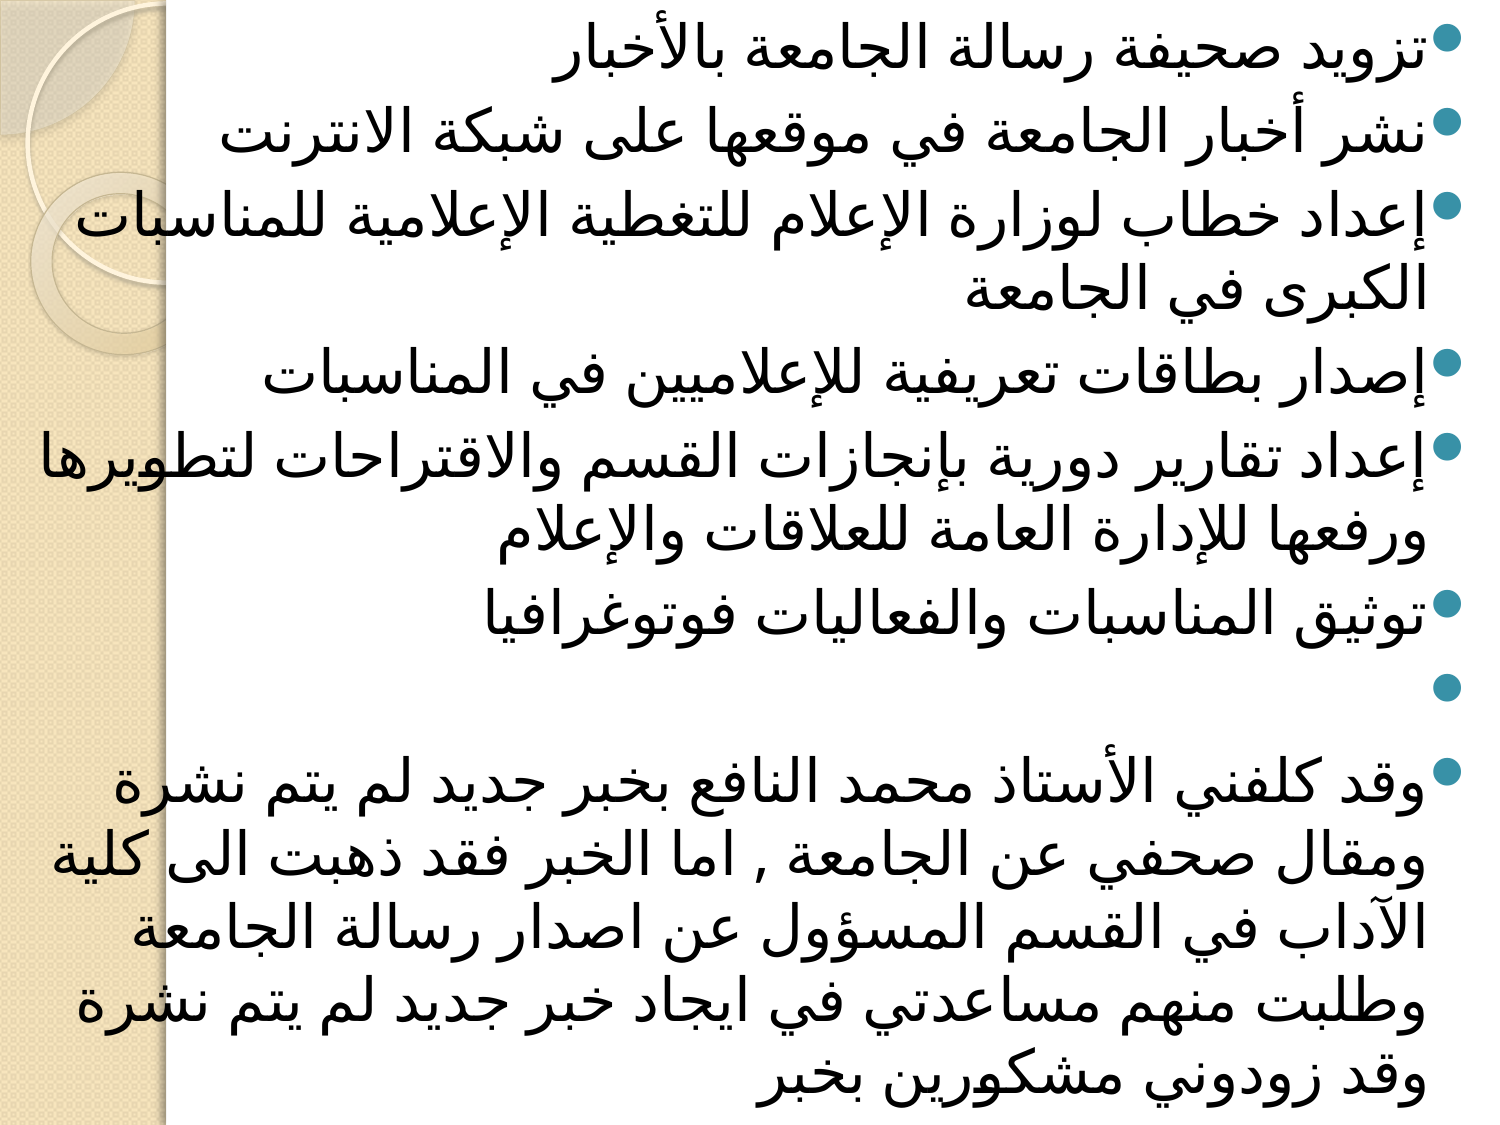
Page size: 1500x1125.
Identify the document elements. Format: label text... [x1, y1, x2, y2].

list تزويد صحيفة رسالة الجامعة بالأخبار نشر أخبار الجامعة في موقعها على شبكة الانترنت إعداد خطاب لوزارة الإعلام للتغطية الإعلامية للمناسبات الكبرى في الجامعة إصدار بطاقات تعريفية للإعلاميين في المناسبات إعداد تقارير دورية بإنجازات القسم والاقتراحات لتطويرها ورفعها للإدارة العامة للعلاقات والإعلام توثيق المناسبات والفعاليات فوتوغرافيا وقد كلفني الأستاذ محمد النافع بخبر جديد لم يتم نشرة ومقال صحفي عن الجامعة , اما الخبر فقد ذهبت الى كلية الآداب في القسم المسؤول عن اصدار رسالة الجامعة وطلبت منهم مساعدتي في ايجاد خبر جديد لم يتم نشرة وقد زودوني مشكورين بخبر [0, 0, 1500, 1125]
